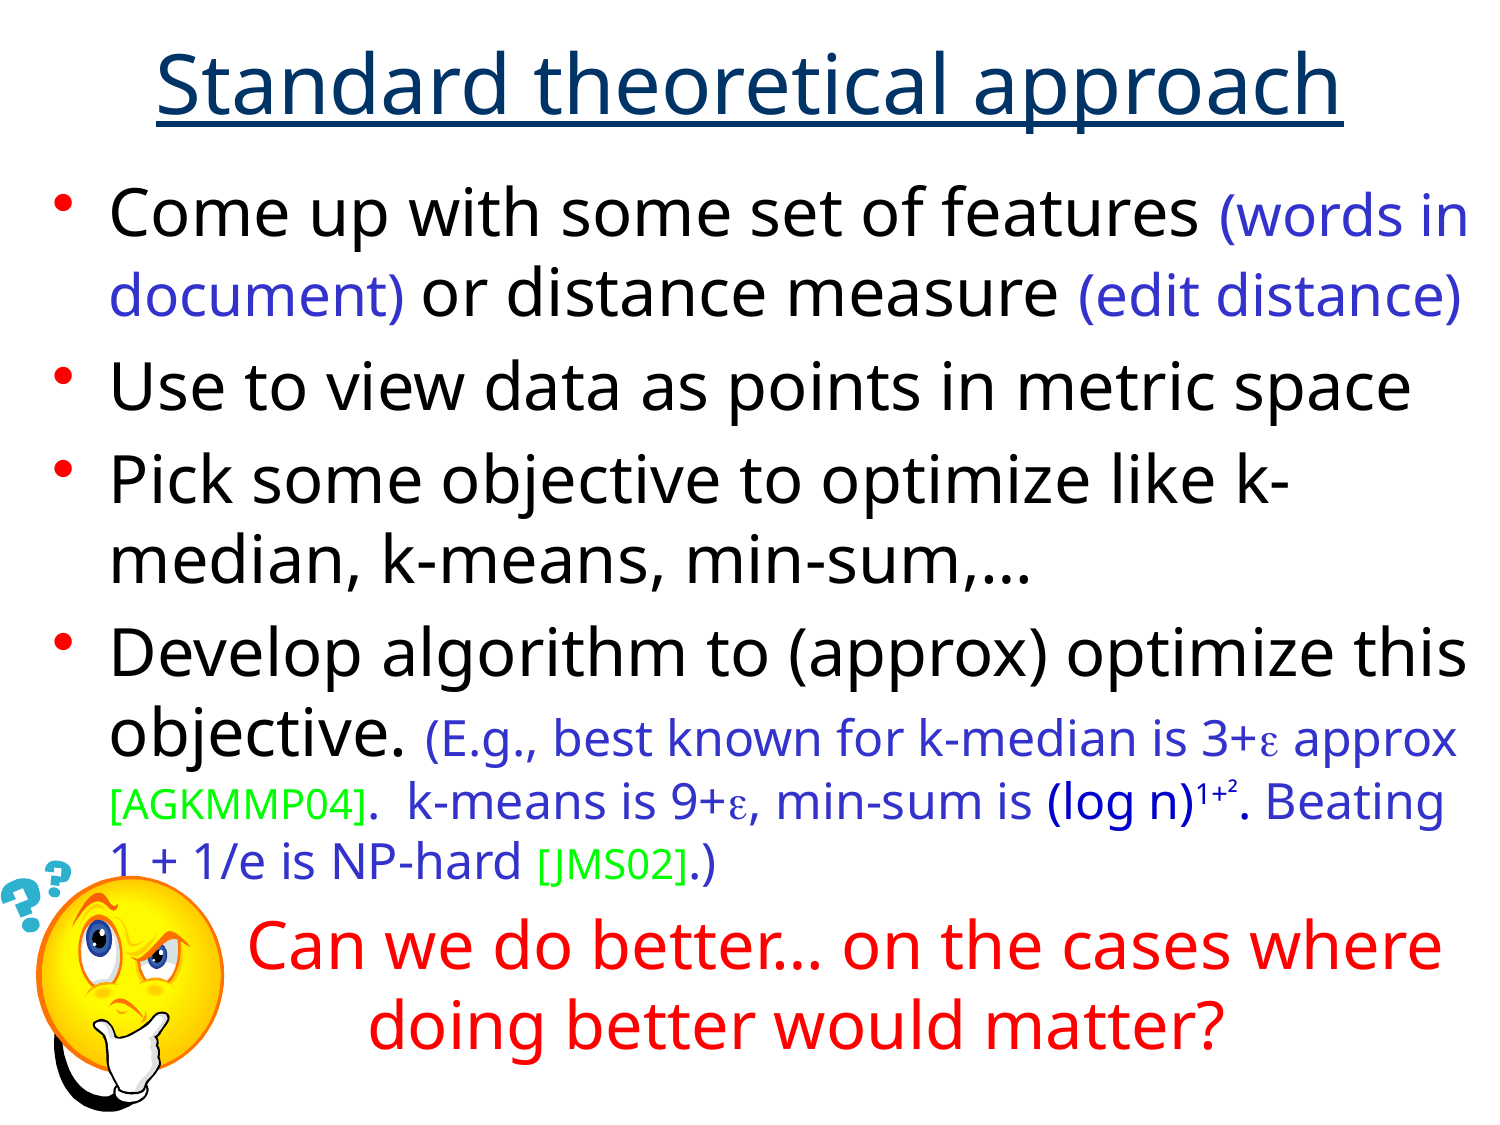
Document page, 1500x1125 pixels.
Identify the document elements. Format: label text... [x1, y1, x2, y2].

picture [0, 859, 226, 1113]
text_box Standard theoretical approach [112, 12, 1388, 150]
list Come up with some set of features (words in document) or distance measure (edit distance) Use to view data as points in metric space Pick some objective to optimize like k-median, k-means, min-sum,… Develop algorithm to (approx) optimize this objective. (E.g., best known for k-median is 3+ approx [AGKMMP04]. k-means is 9+, min-sum is (log n)1+². Beating 1 + 1/e is NP-hard [JMS02].) Can we do better… on the cases where doing better would matter? [37, 162, 1500, 1076]
